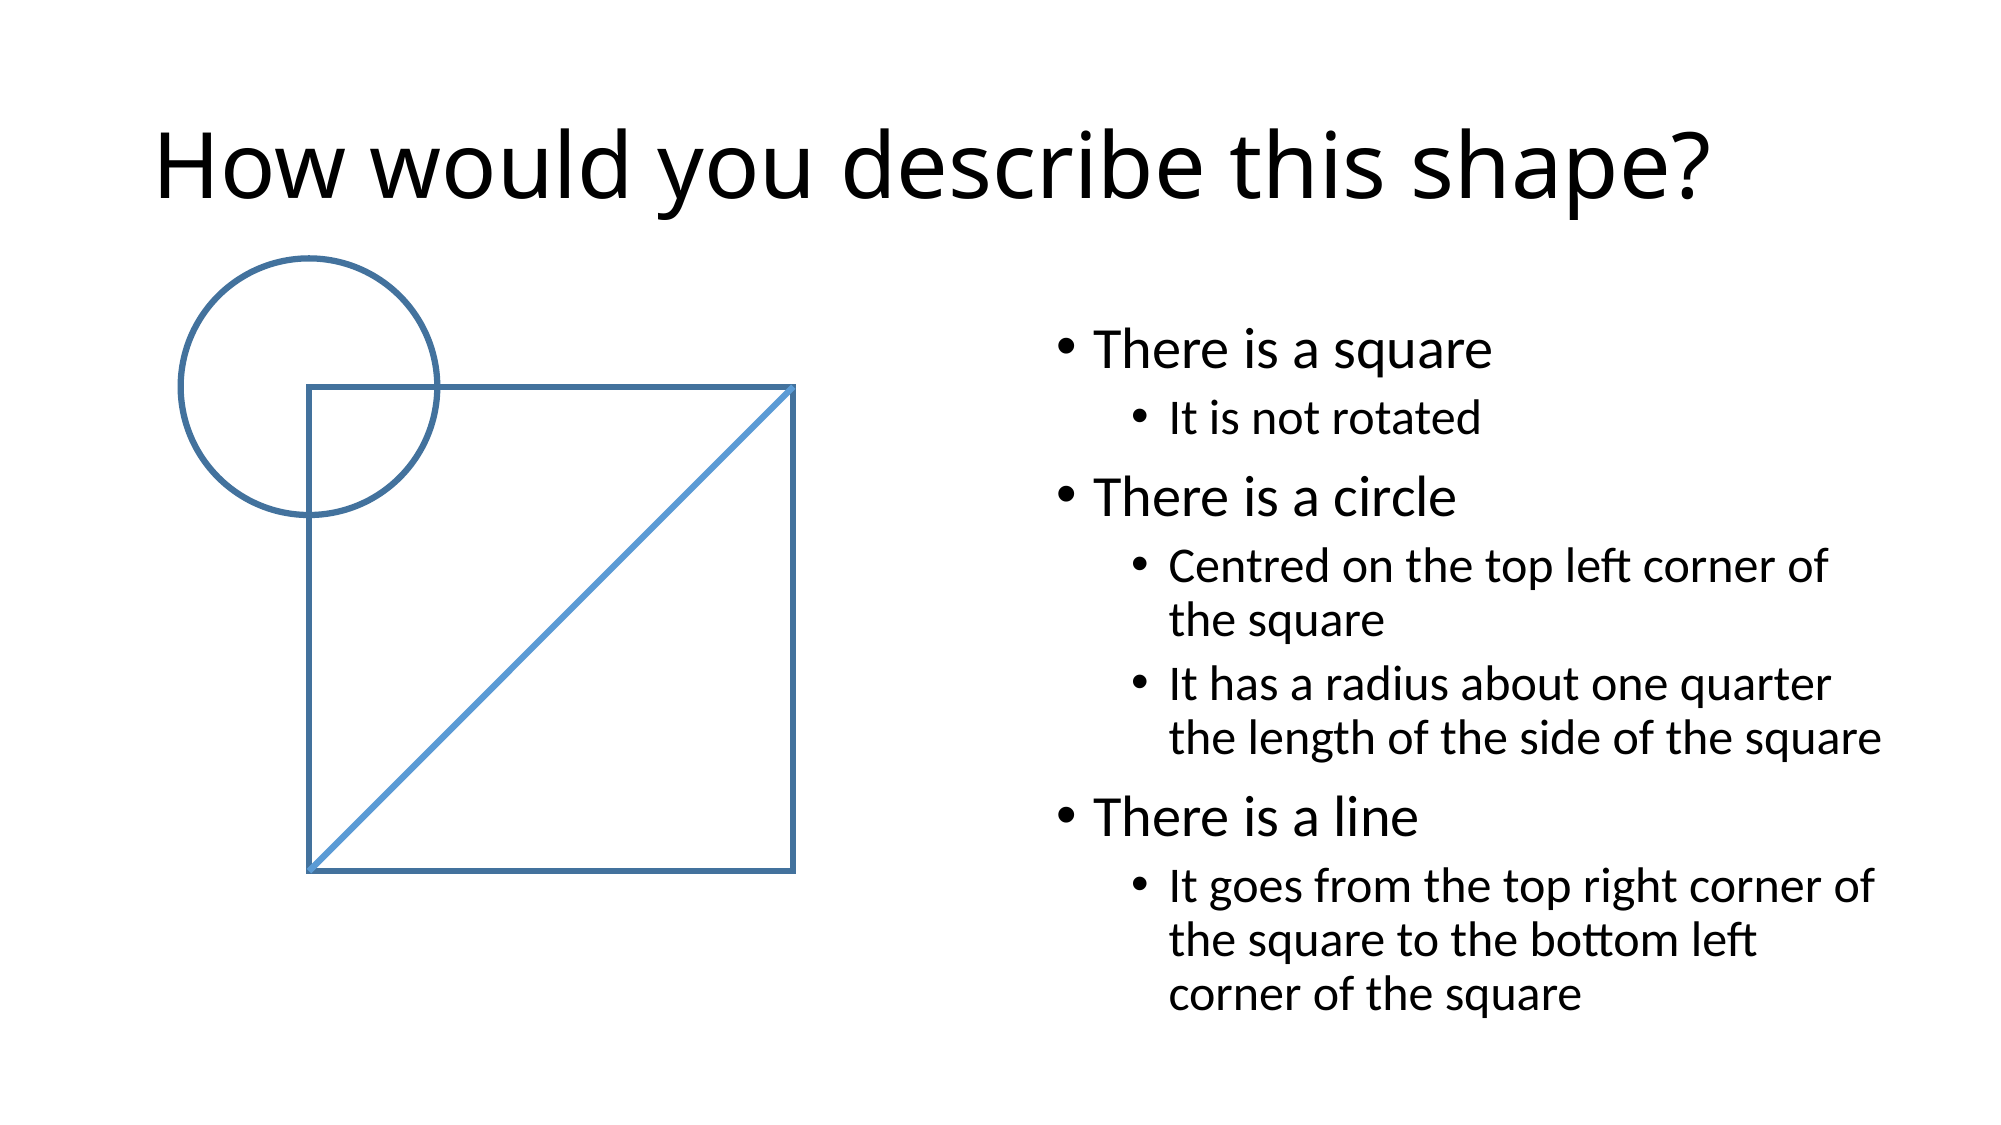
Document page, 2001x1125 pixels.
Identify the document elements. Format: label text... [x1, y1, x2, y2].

list There is a square It is not rotated There is a circle Centred on the top left corner of the square It has a radius about one quarter the length of the side of the square There is a line It goes from the top right corner of the square to the bottom left corner of the square [1041, 310, 1909, 1063]
title How would you describe this shape? [137, 59, 1863, 278]
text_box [180, 258, 794, 871]
